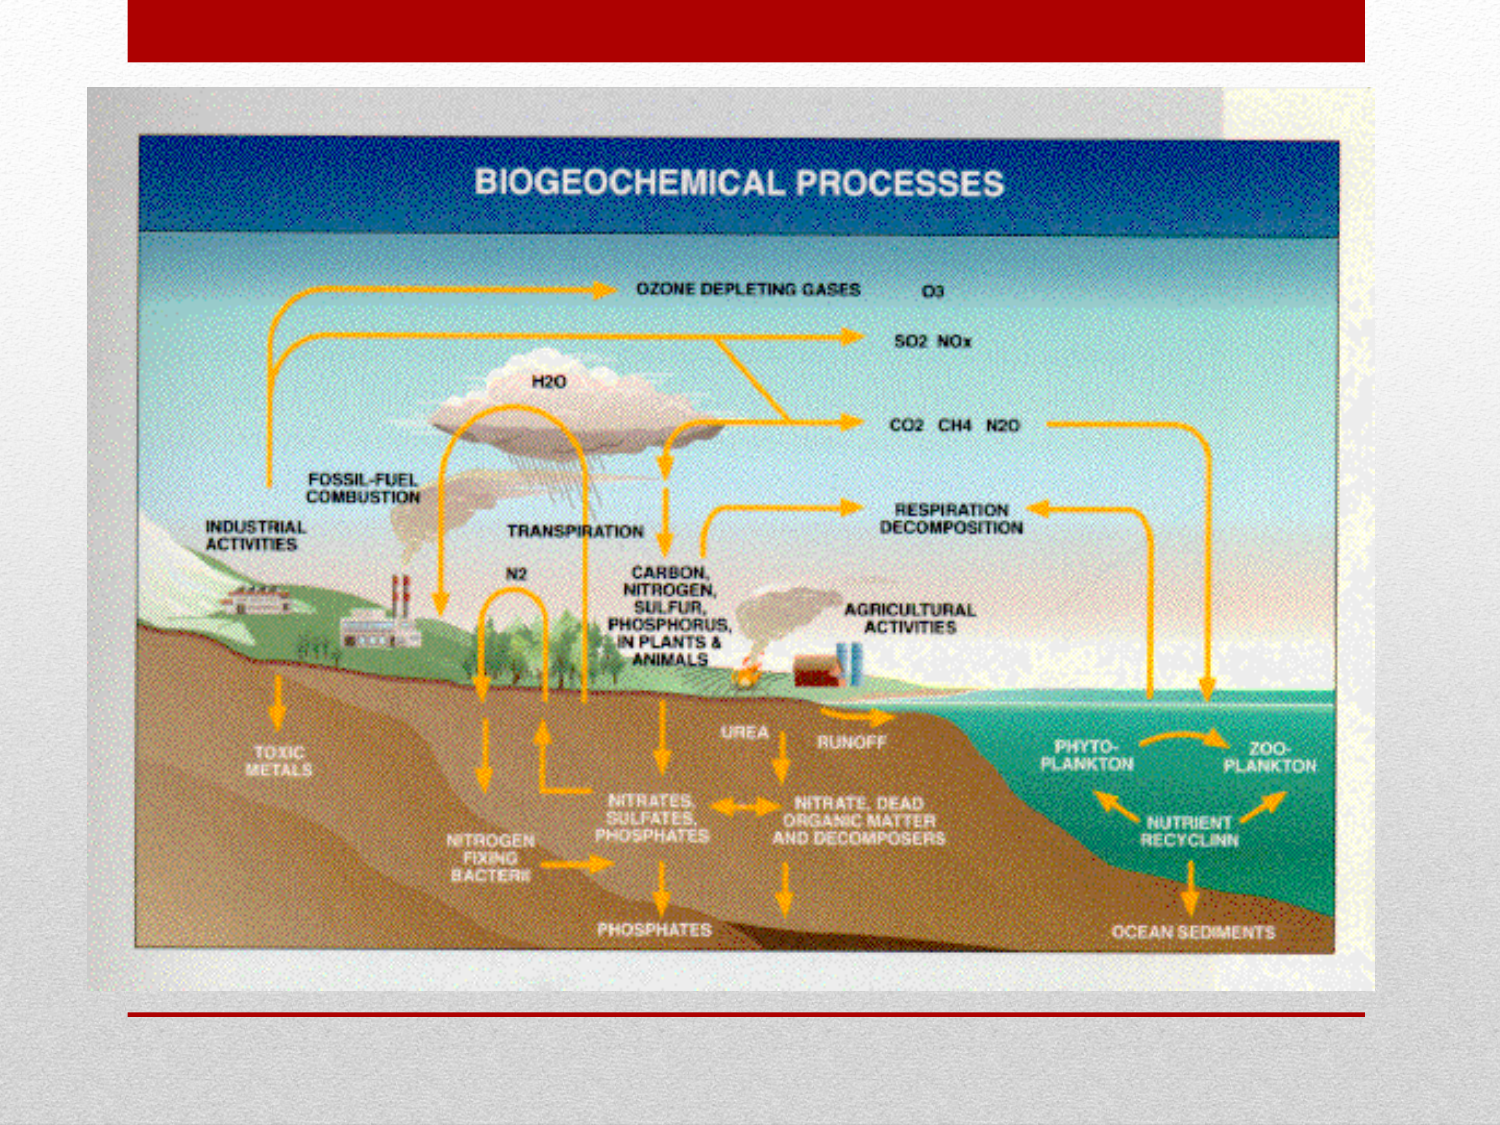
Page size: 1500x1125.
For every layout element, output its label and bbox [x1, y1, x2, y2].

picture [86, 86, 1376, 992]
